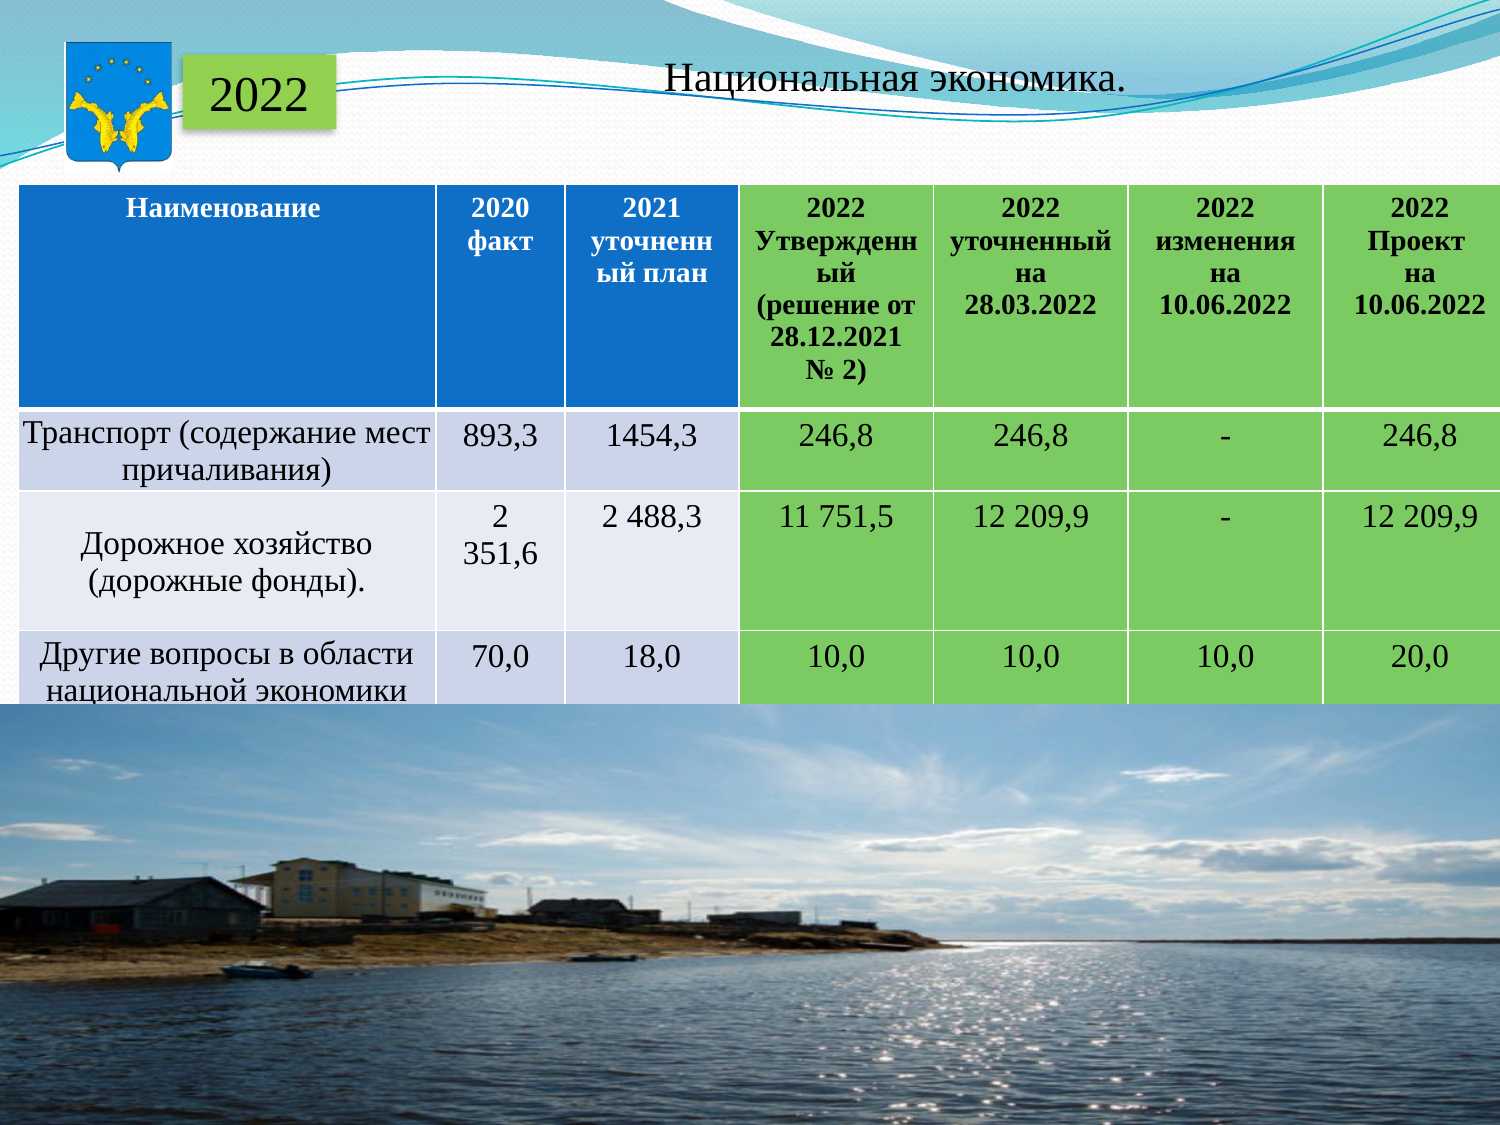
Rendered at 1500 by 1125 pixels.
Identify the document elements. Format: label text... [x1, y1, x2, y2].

table_cell 893,3 [437, 412, 564, 490]
table_cell 2 488,3 [566, 492, 738, 630]
table_cell Транспорт (содержание мест причаливания) [19, 412, 435, 490]
table_cell 12 209,9 [1324, 492, 1500, 630]
table_cell 2 351,6 [437, 492, 564, 630]
table_cell 18,0 [566, 631, 738, 703]
table_cell 11 751,5 [740, 492, 933, 630]
table_cell 20,0 [1324, 631, 1500, 703]
table_header 2020 факт [437, 185, 564, 407]
table_cell 1454,3 [566, 412, 738, 490]
table_cell 246,8 [934, 412, 1127, 490]
table_cell - [1129, 412, 1322, 490]
text_box 2022 [182, 54, 337, 130]
table_cell 246,8 [740, 412, 933, 490]
text_box Национальная экономика. [301, 42, 1500, 108]
table_cell Другие вопросы в области национальной экономики [19, 631, 435, 703]
table_header 2022 изменения на 10.06.2022 [1129, 185, 1322, 407]
table_cell 10,0 [934, 631, 1127, 703]
table_cell 10,0 [1129, 631, 1322, 703]
table_cell 70,0 [437, 631, 564, 703]
table_header 2021 уточненный план [566, 185, 738, 407]
table_header Наименование [19, 185, 435, 407]
table_cell - [1129, 492, 1322, 630]
table_header 2022 Утвержденный (решение от 28.12.2021 № 2) [740, 185, 933, 407]
table_cell 10,0 [740, 631, 933, 703]
picture [64, 42, 172, 173]
table_header 2022 уточненный на 28.03.2022 [934, 185, 1127, 407]
table_cell 12 209,9 [934, 492, 1127, 630]
table_cell Дорожное хозяйство (дорожные фонды). [19, 492, 435, 630]
table_header 2022 Проект на 10.06.2022 [1324, 185, 1500, 407]
table_cell 246,8 [1324, 412, 1500, 490]
picture [0, 703, 1500, 1125]
